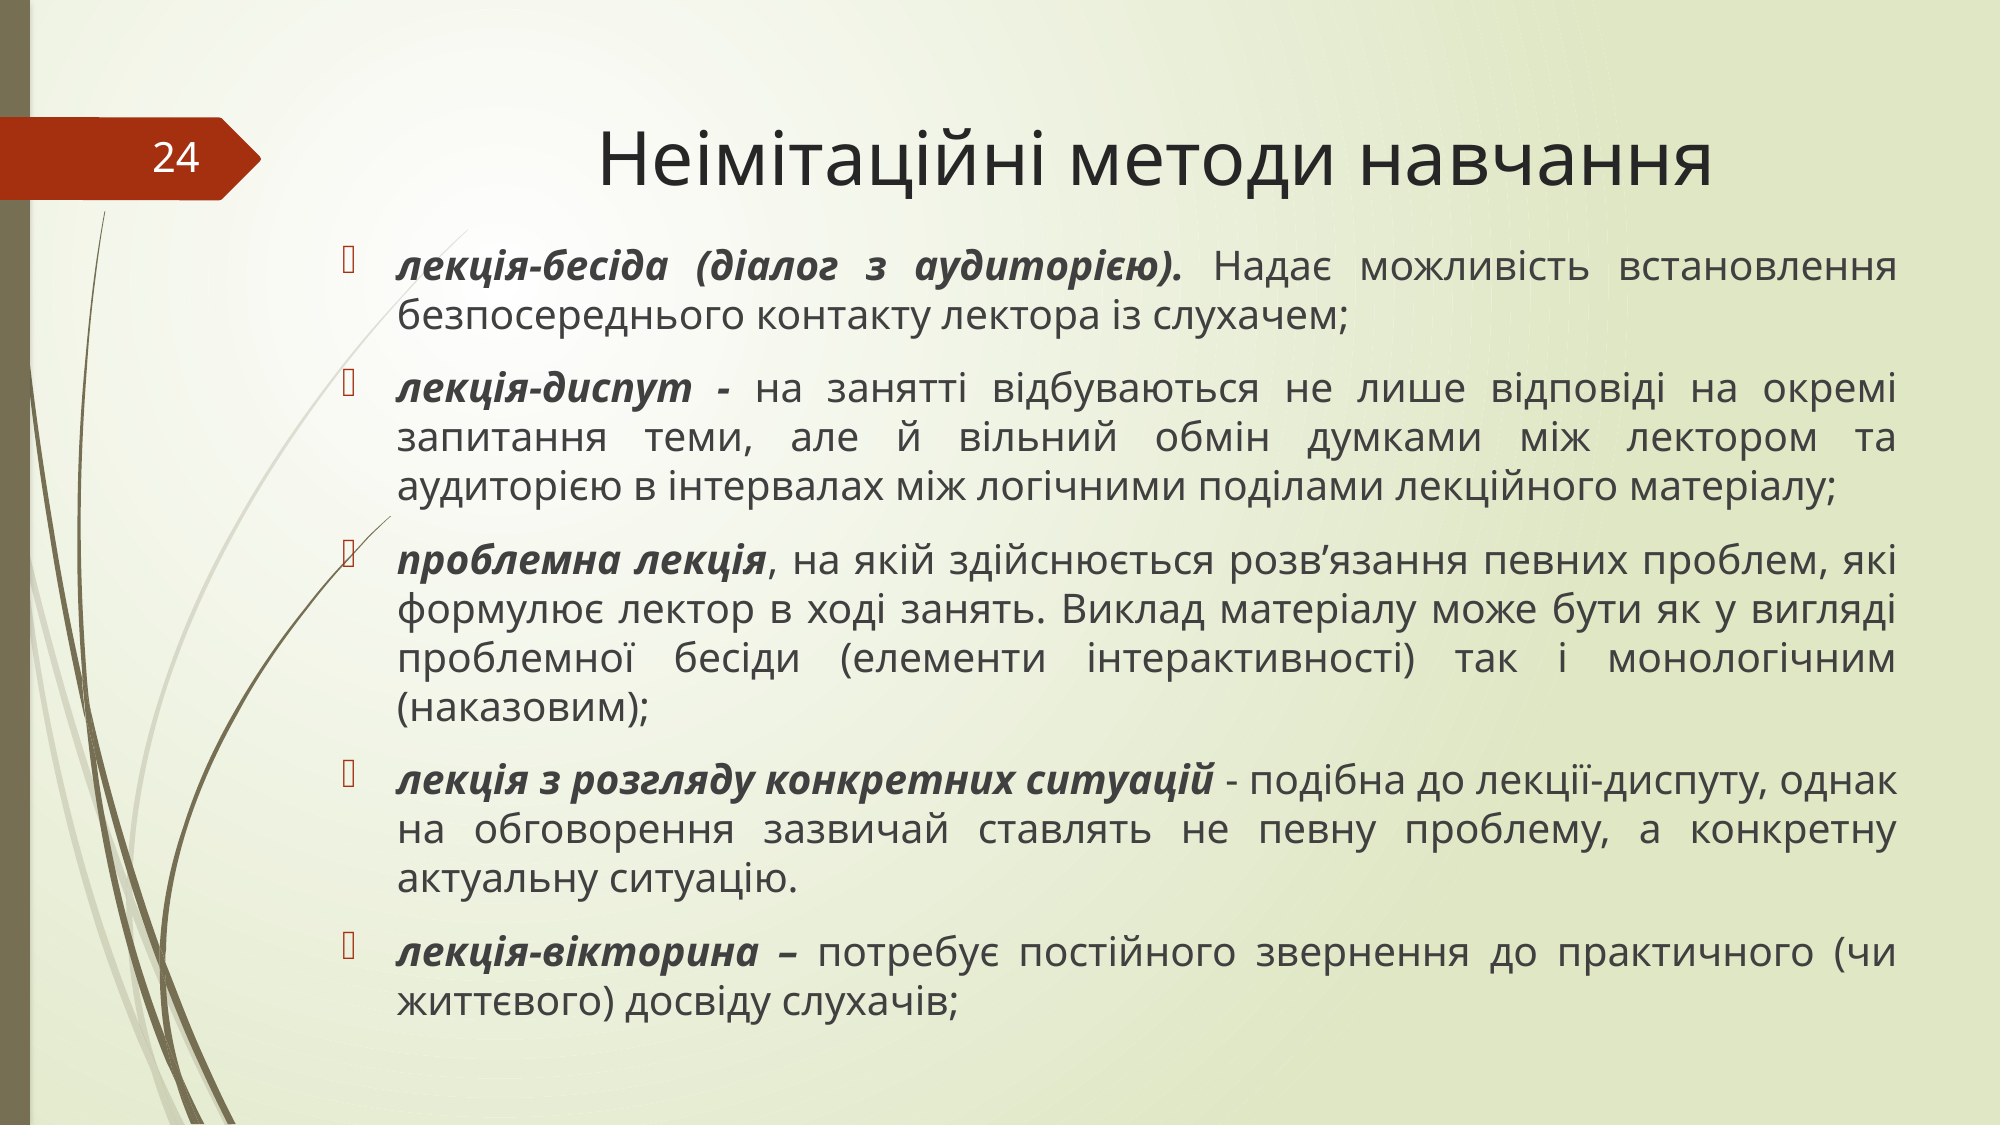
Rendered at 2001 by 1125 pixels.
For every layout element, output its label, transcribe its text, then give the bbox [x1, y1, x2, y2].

title Неімітаційні методи навчання [425, 102, 1888, 313]
list лекція-бесіда (діалог з аудиторією). Надає можливість встановлення безпосереднього контакту лектора із слухачем; лекція-диспут - на занятті відбуваються не лише відповіді на окремі запитання теми, але й вільний обмін думками між лектором та аудиторією в інтервалах між логічними поділами лекційного матеріалу; проблемна лекція, на якій здійснюється розв’язання певних проблем, які формулює лектор в ході занять. Виклад матеріалу може бути як у вигляді проблемної бесіди (елементи інтерактивності) так і монологічним (наказовим); лекція з розгляду конкретних ситуацій - подібна до лекції-диспуту, однак на обговорення зазвичай ставлять не певну проблему, а конкретну актуальну ситуацію. лекція-вікторина – потребує постійного звернення до практичного (чи життєвого) досвіду слухачів; [326, 231, 1914, 1035]
slide_number 24 [87, 129, 216, 190]
